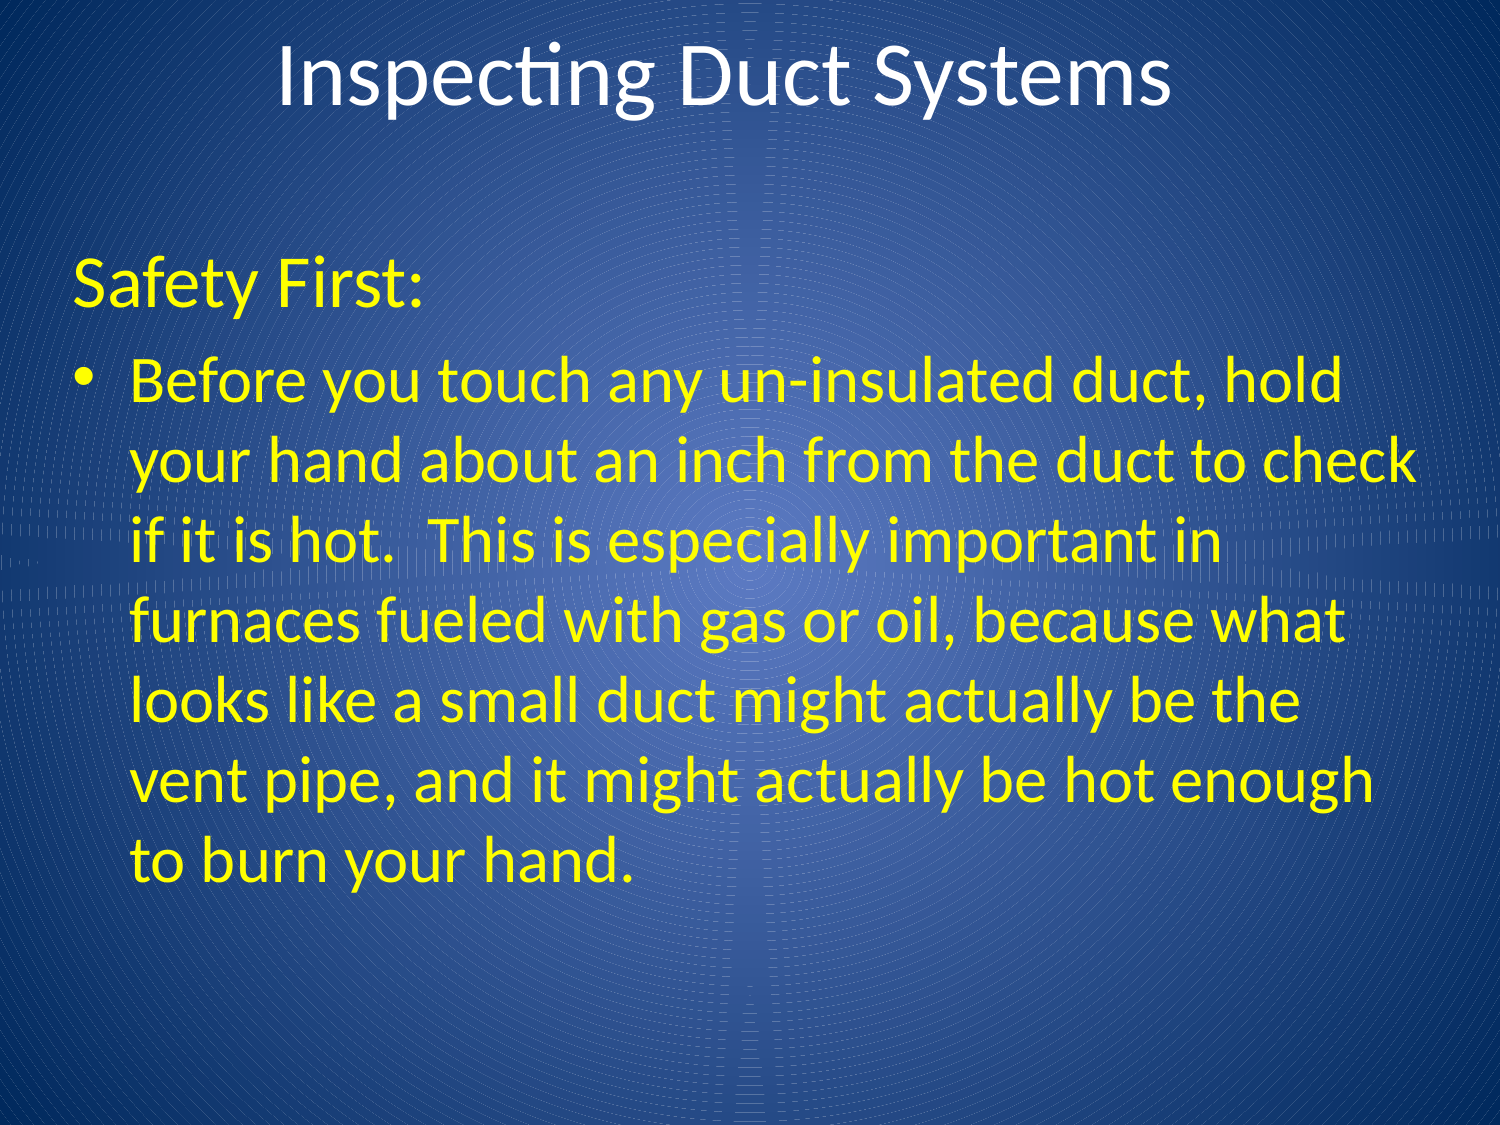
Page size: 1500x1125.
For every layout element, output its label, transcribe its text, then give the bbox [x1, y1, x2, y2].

list Safety First: Before you touch any un-insulated duct, hold your hand about an inch from the duct to check if it is hot. This is especially important in furnaces fueled with gas or oil, because what looks like a small duct might actually be the vent pipe, and it might actually be hot enough to burn your hand. [57, 224, 1446, 1125]
title Inspecting Duct Systems [50, 0, 1400, 163]
